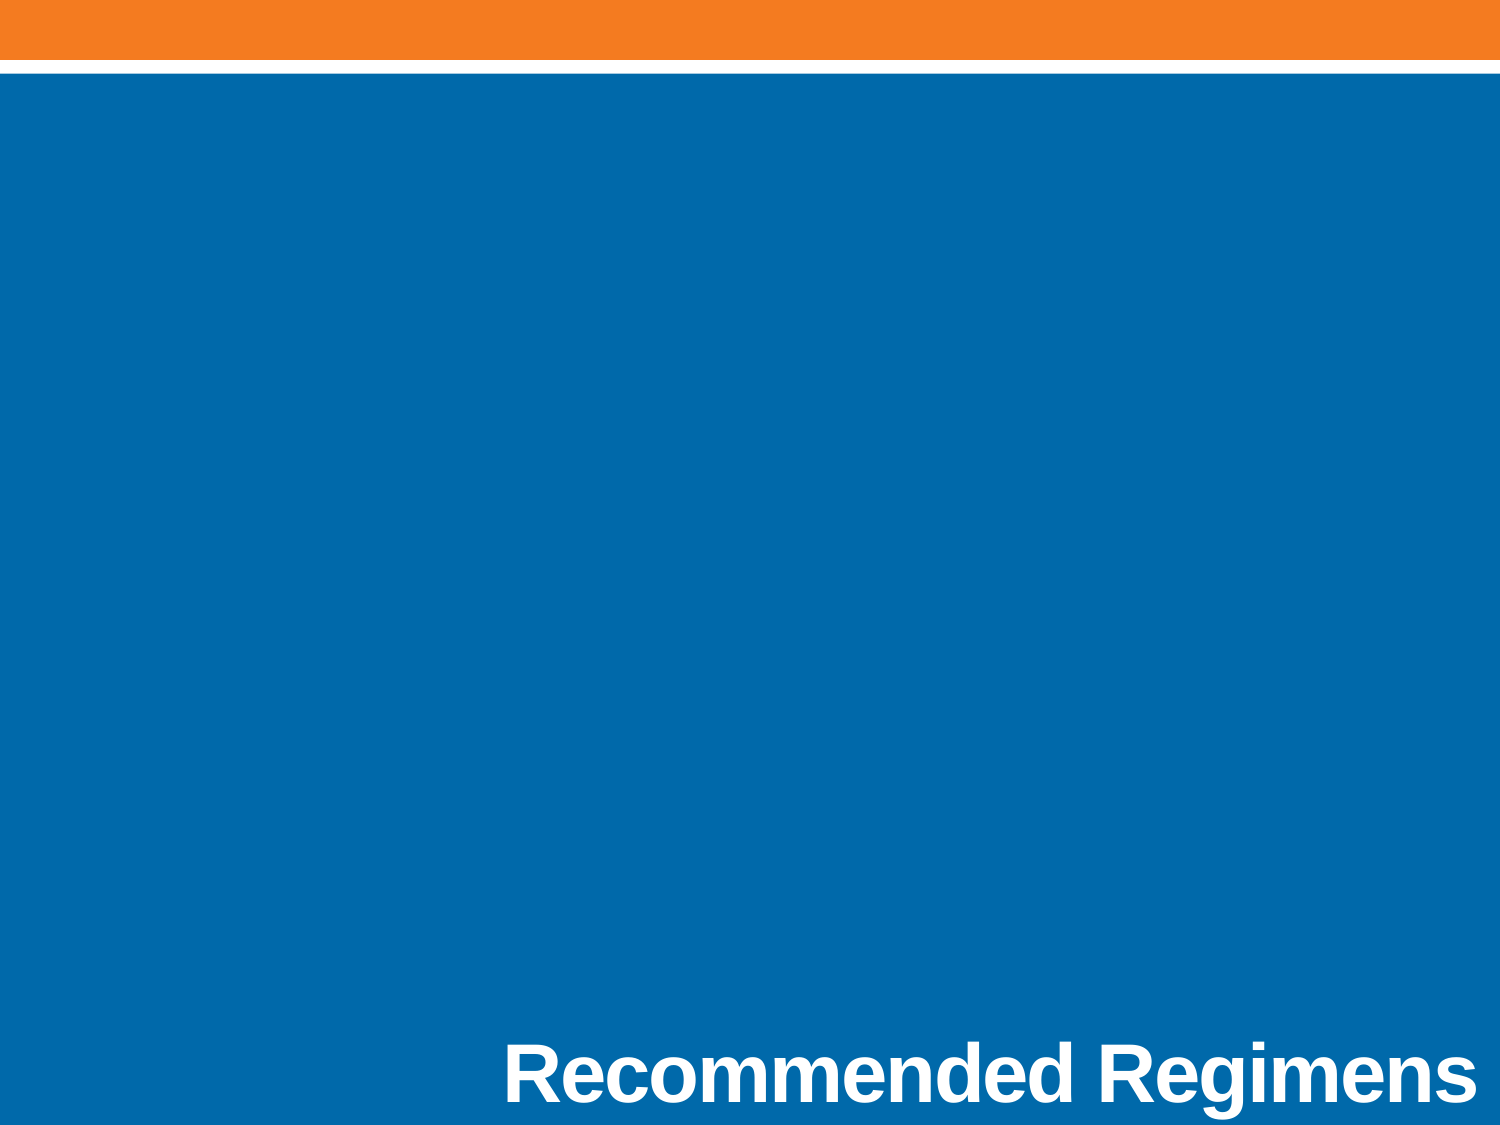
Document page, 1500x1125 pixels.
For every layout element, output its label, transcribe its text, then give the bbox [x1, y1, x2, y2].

title Recommended Regimens [487, 962, 1500, 1125]
